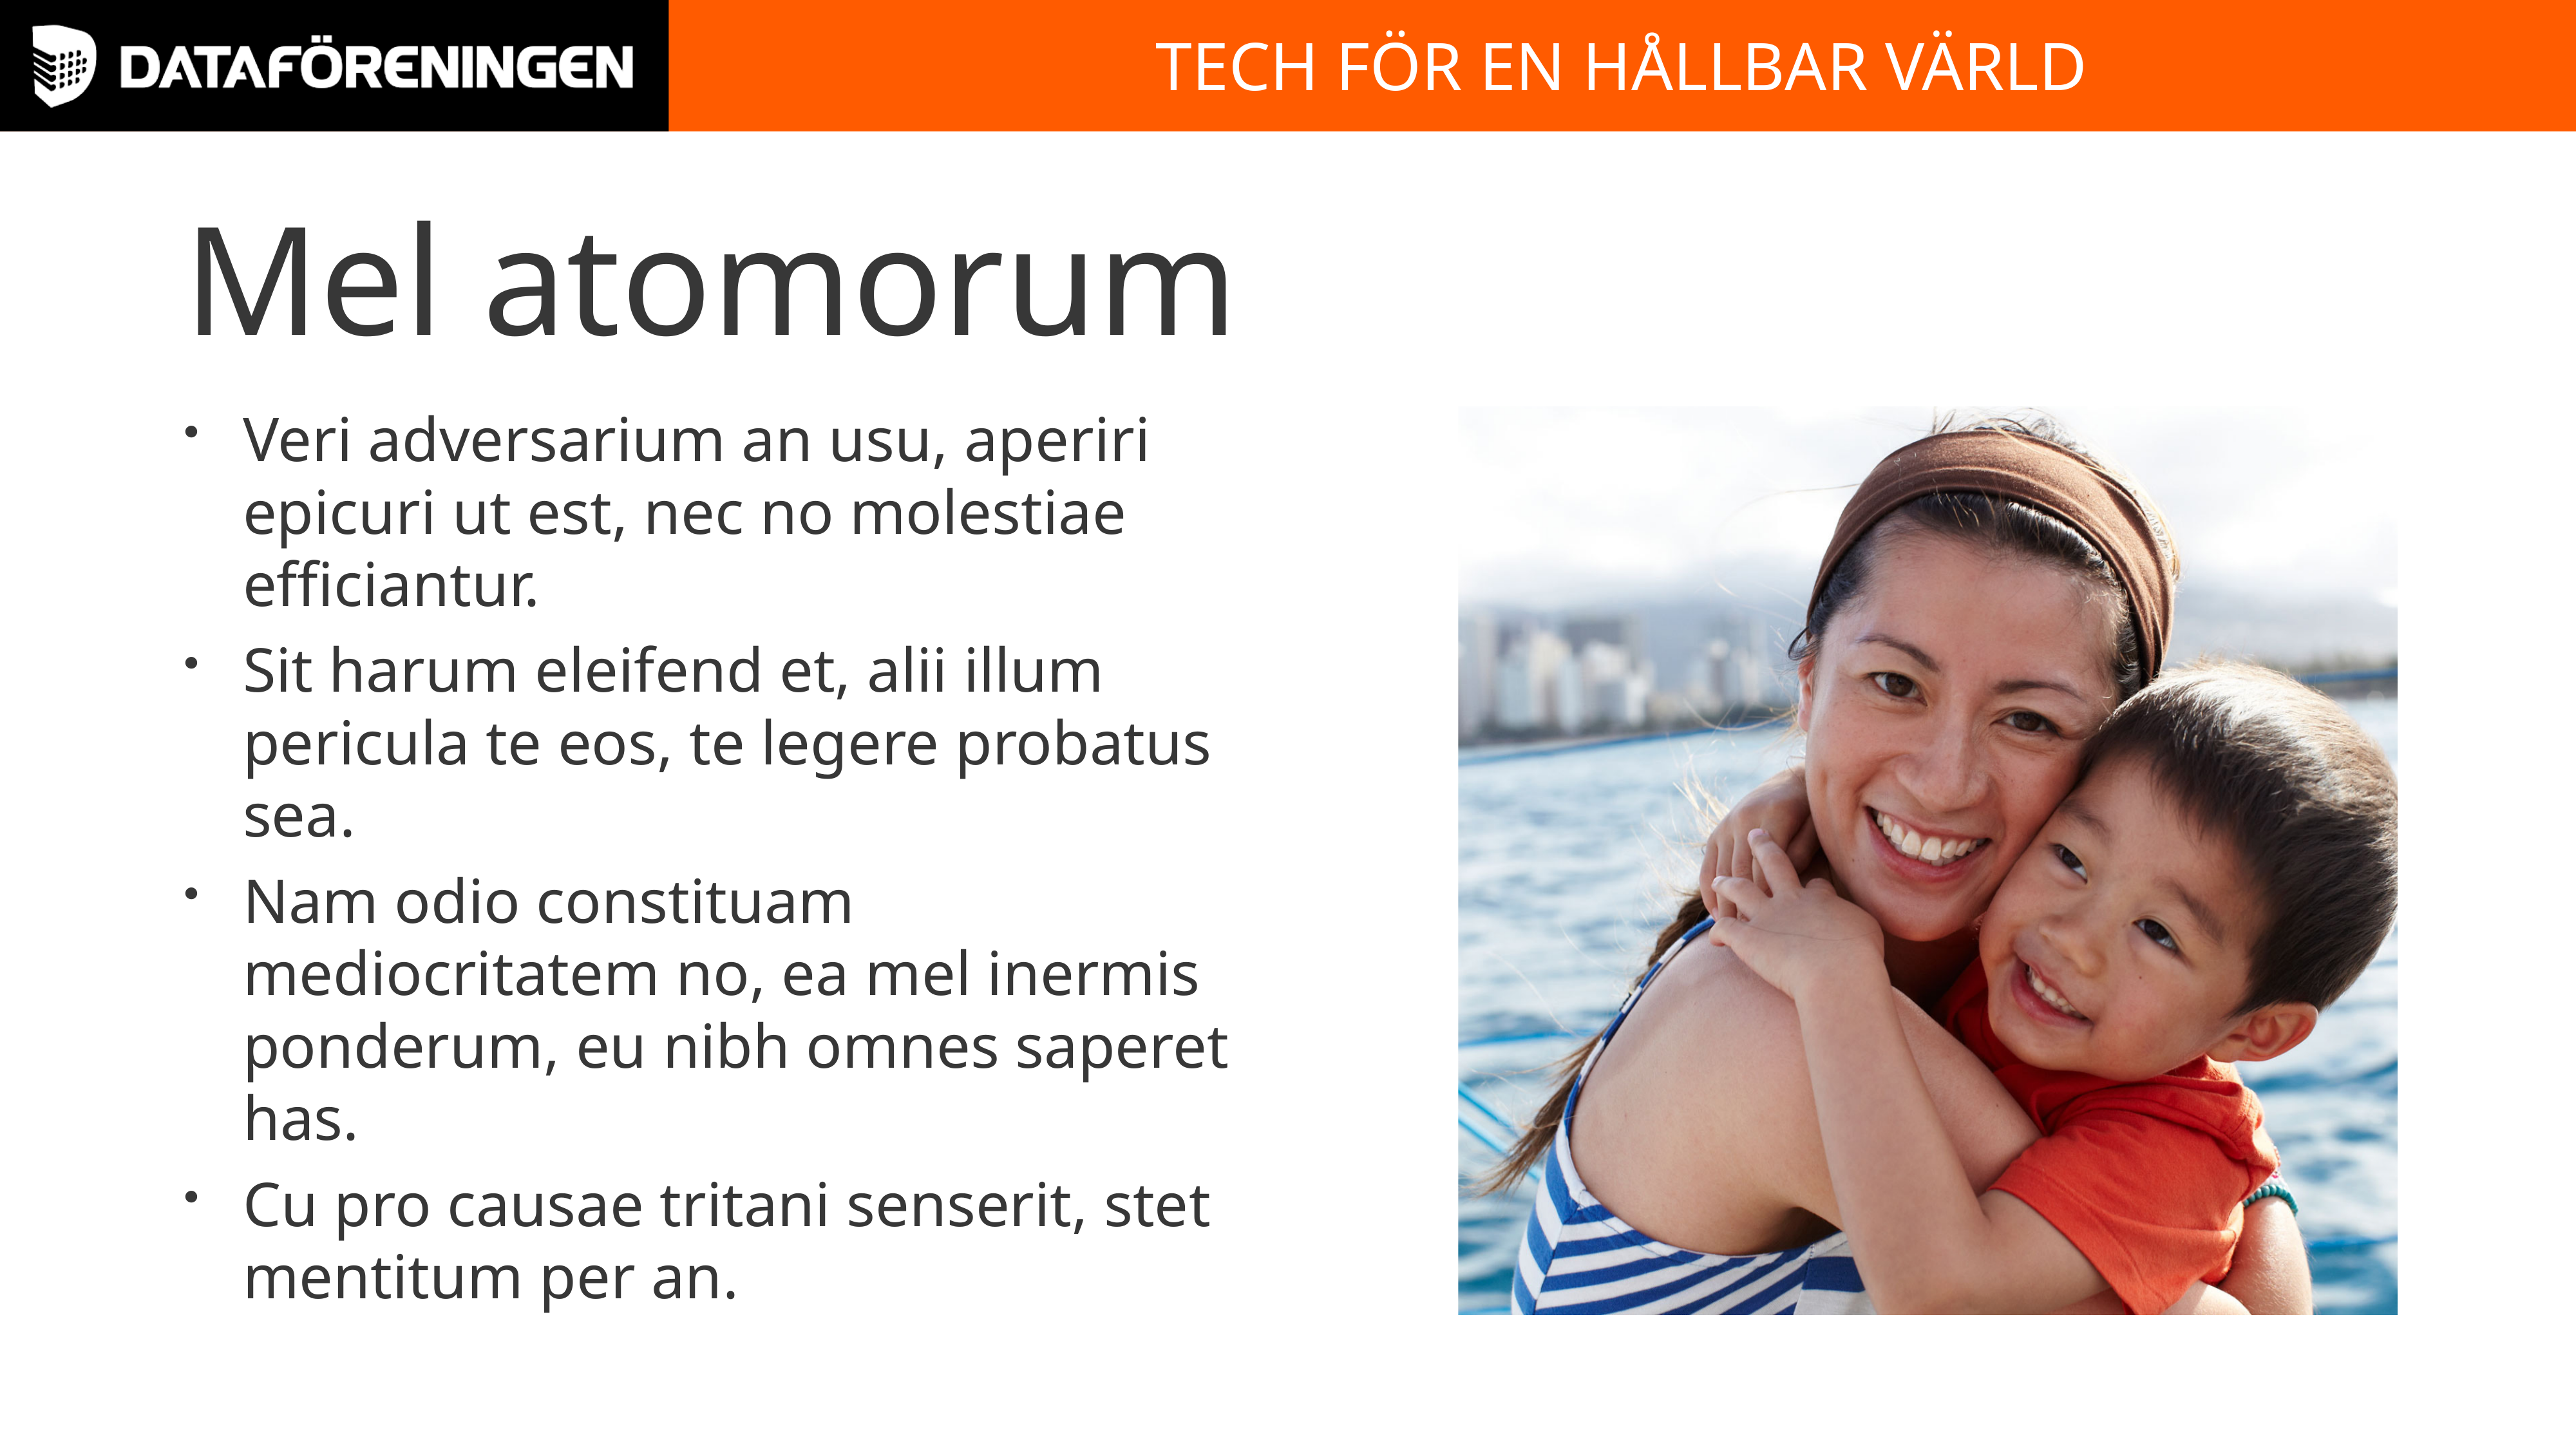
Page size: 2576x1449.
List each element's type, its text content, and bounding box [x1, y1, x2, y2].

list Veri adversarium an usu, aperiri epicuri ut est, nec no molestiae efficiantur. Sit harum eleifend et, alii illum pericula te eos, te legere probatus sea. Nam odio constituam mediocritatem no, ea mel inermis ponderum, eu nibh omnes saperet has. Cu pro causae tritani senserit, stet mentitum per an. [178, 395, 1236, 1369]
title Mel atomorum [178, 154, 2398, 397]
picture [31, 24, 635, 109]
picture [1458, 406, 2398, 1315]
